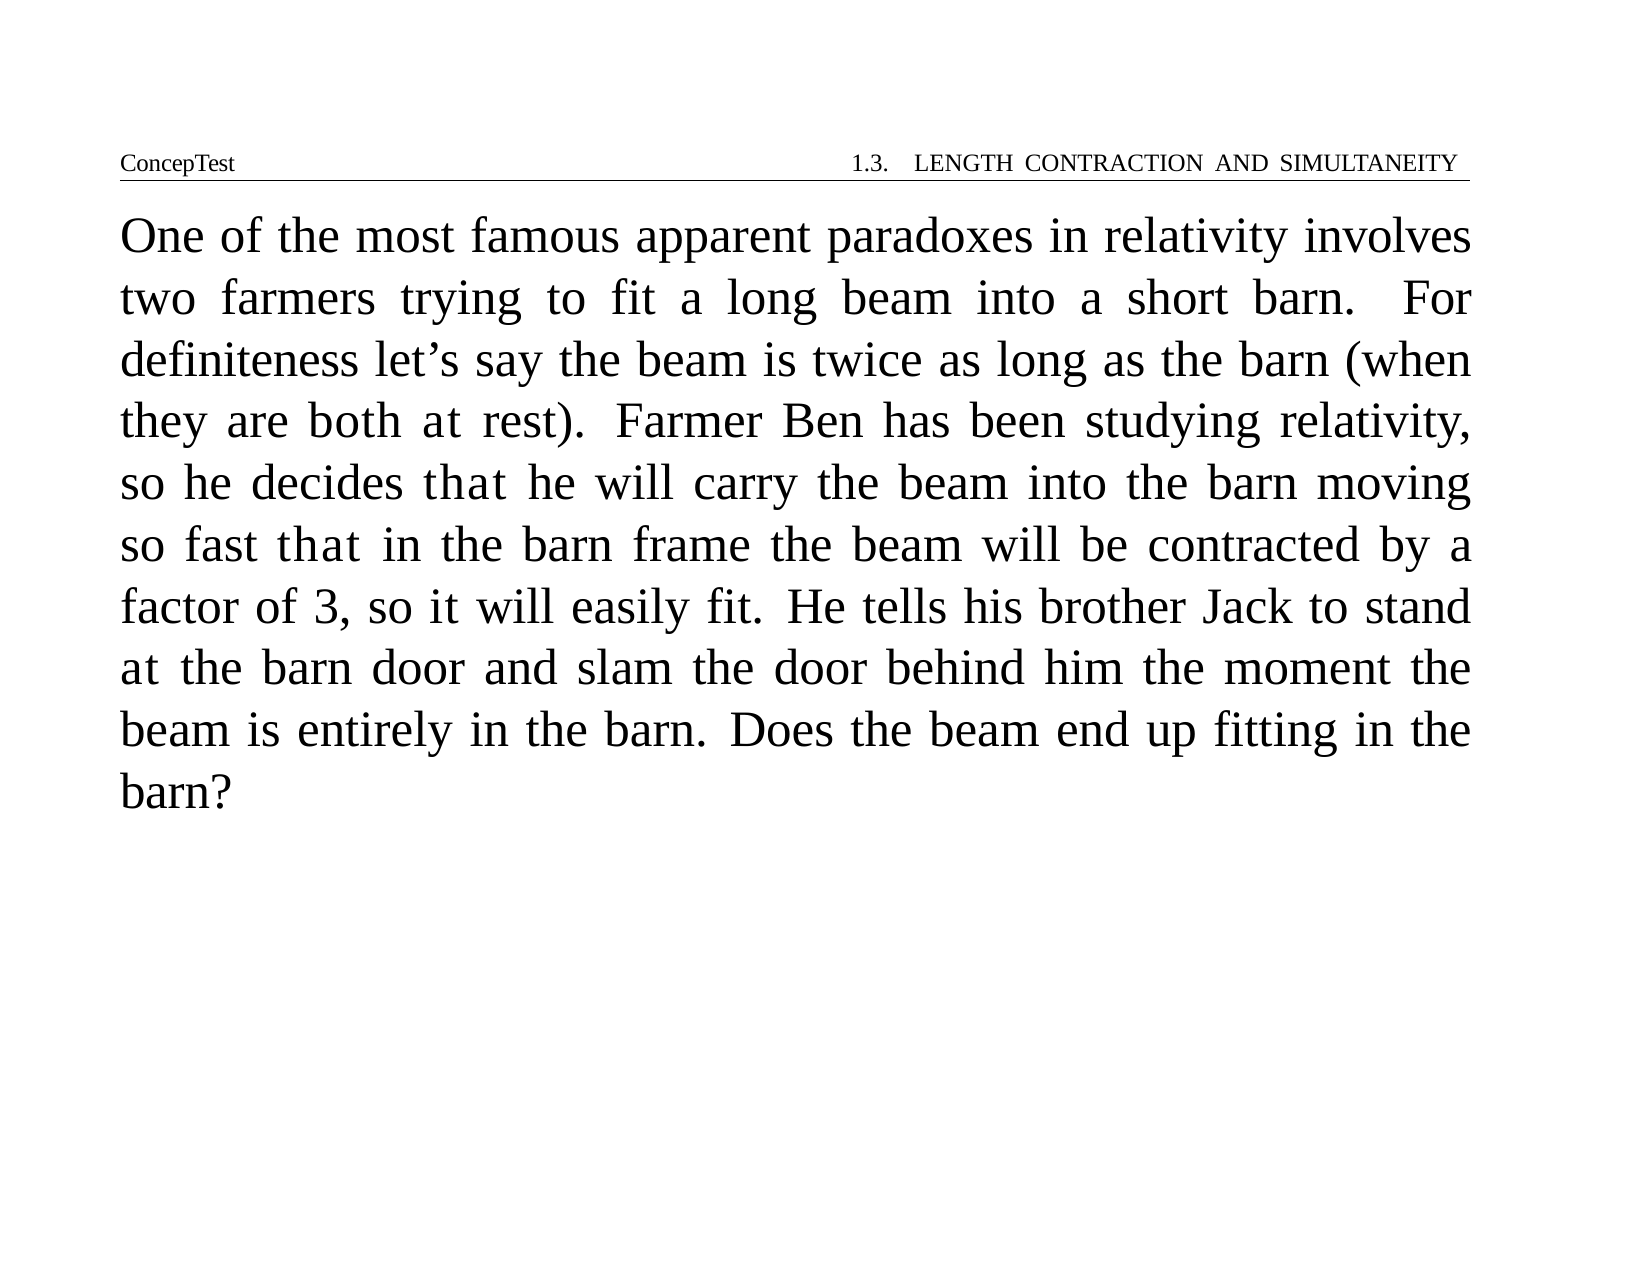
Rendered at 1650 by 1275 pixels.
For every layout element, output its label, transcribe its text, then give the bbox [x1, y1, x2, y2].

text_box ConcepTest 1.3. LENGTH CONTRACTION AND SIMULTANEITY One of the most famous apparent paradoxes in relativity involves two farmers trying to fit a long beam into a short barn. For definiteness let’s say the beam is twice as long as the barn (when they are both at rest). Farmer Ben has been studying relativity, so he decides that he will carry the beam into the barn moving so fast that in the barn frame the beam will be contracted by a factor of 3, so it will easily fit. He tells his brother Jack to stand at the barn door and slam the door behind him the moment the beam is entirely in the barn. Does the beam end up fitting in the barn? [117, 132, 1473, 819]
